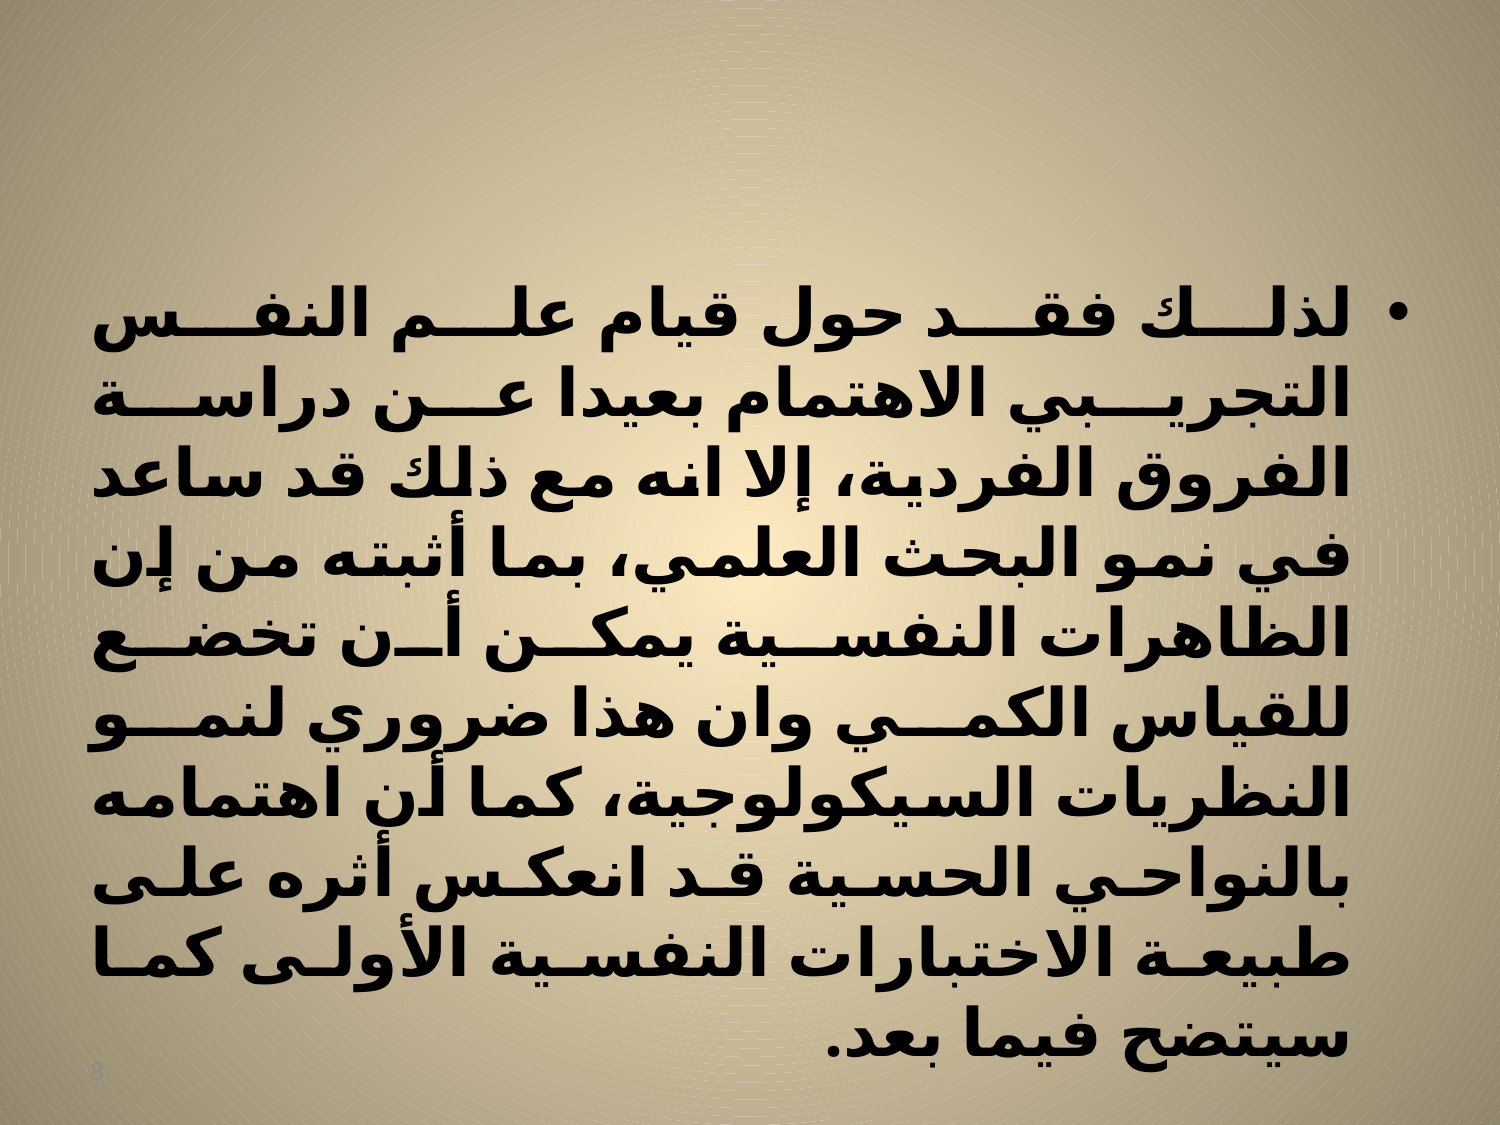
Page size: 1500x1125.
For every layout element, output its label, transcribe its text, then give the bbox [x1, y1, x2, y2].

list لذلك فقد حول قيام علم النفس التجريبي الاهتمام بعيدا عن دراسة الفروق الفردية، إلا انه مع ذلك قد ساعد في نمو البحث العلمي، بما أثبته من إن الظاهرات النفسية يمكن أن تخضع للقياس الكمي وان هذا ضروري لنمو النظريات السيكولوجية، كما أن اهتمامه بالنواحي الحسية قد انعكس أثره على طبيعة الاختبارات النفسية الأولى كما سيتضح فيما بعد. [75, 262, 1425, 1005]
slide_number 8 [75, 1042, 425, 1103]
